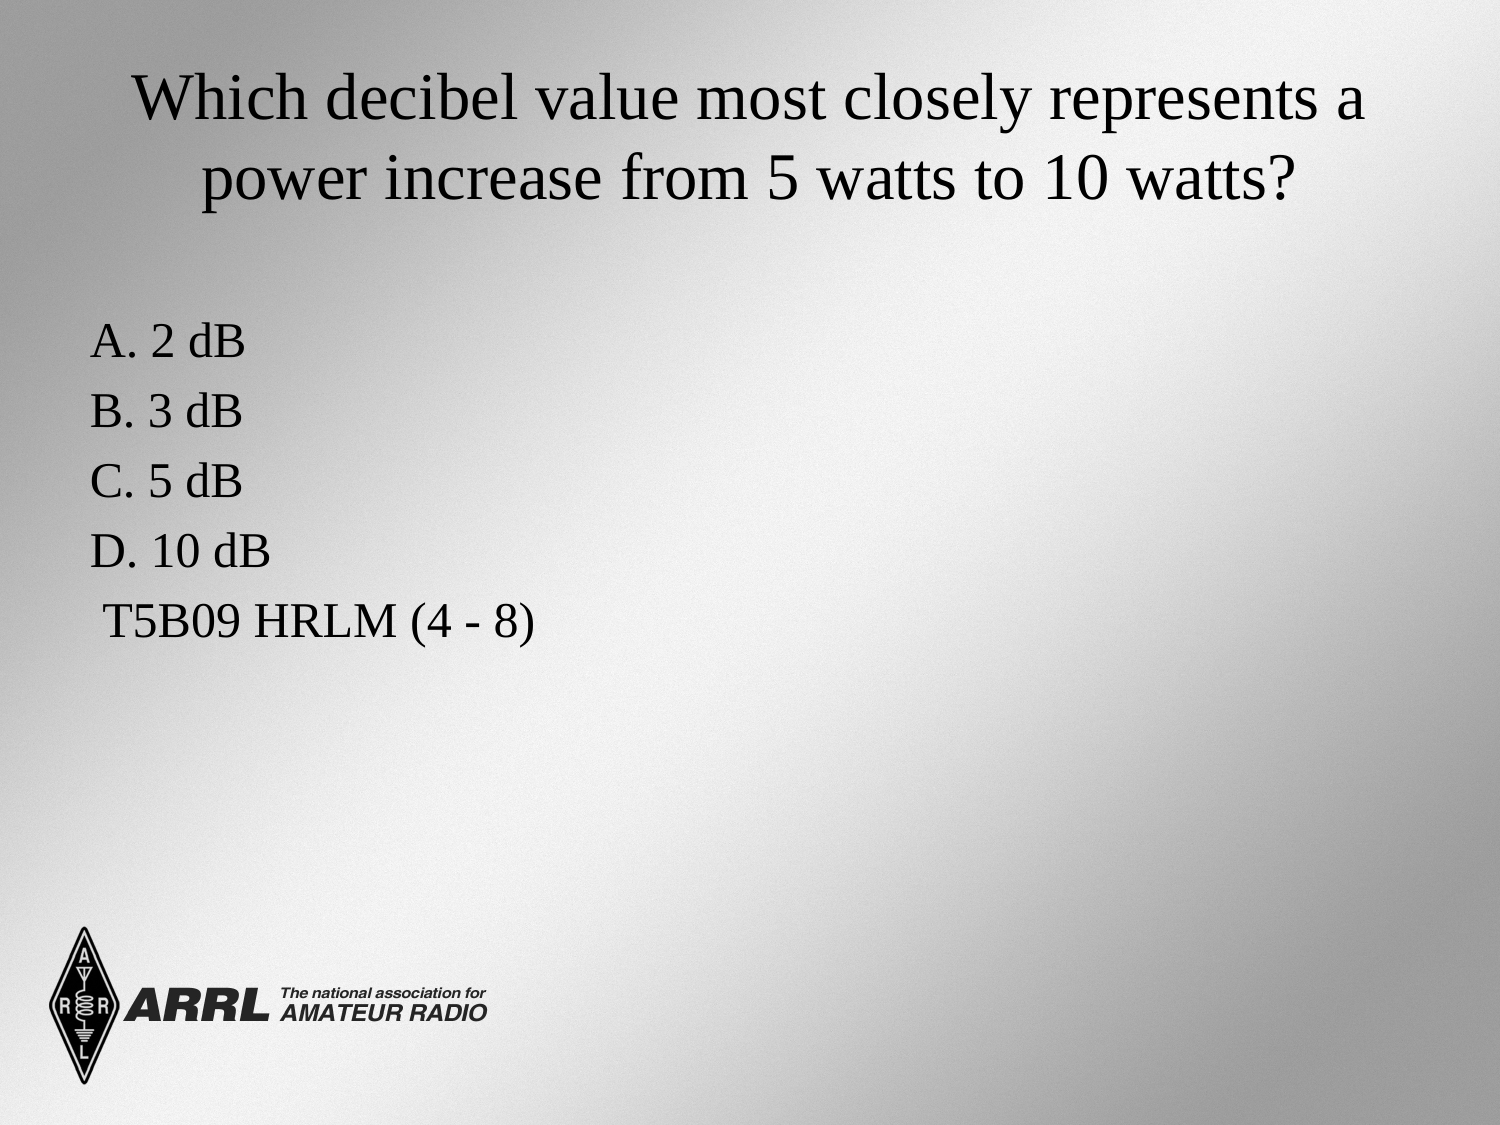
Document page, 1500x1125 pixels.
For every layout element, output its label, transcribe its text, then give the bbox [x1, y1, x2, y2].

list A. 2 dB B. 3 dB C. 5 dB D. 10 dB T5B09 HRLM (4 - 8) [75, 299, 1425, 1005]
title Which decibel value most closely represents a power increase from 5 watts to 10 watts? [75, 45, 1425, 233]
picture [0, 0, 1500, 1125]
